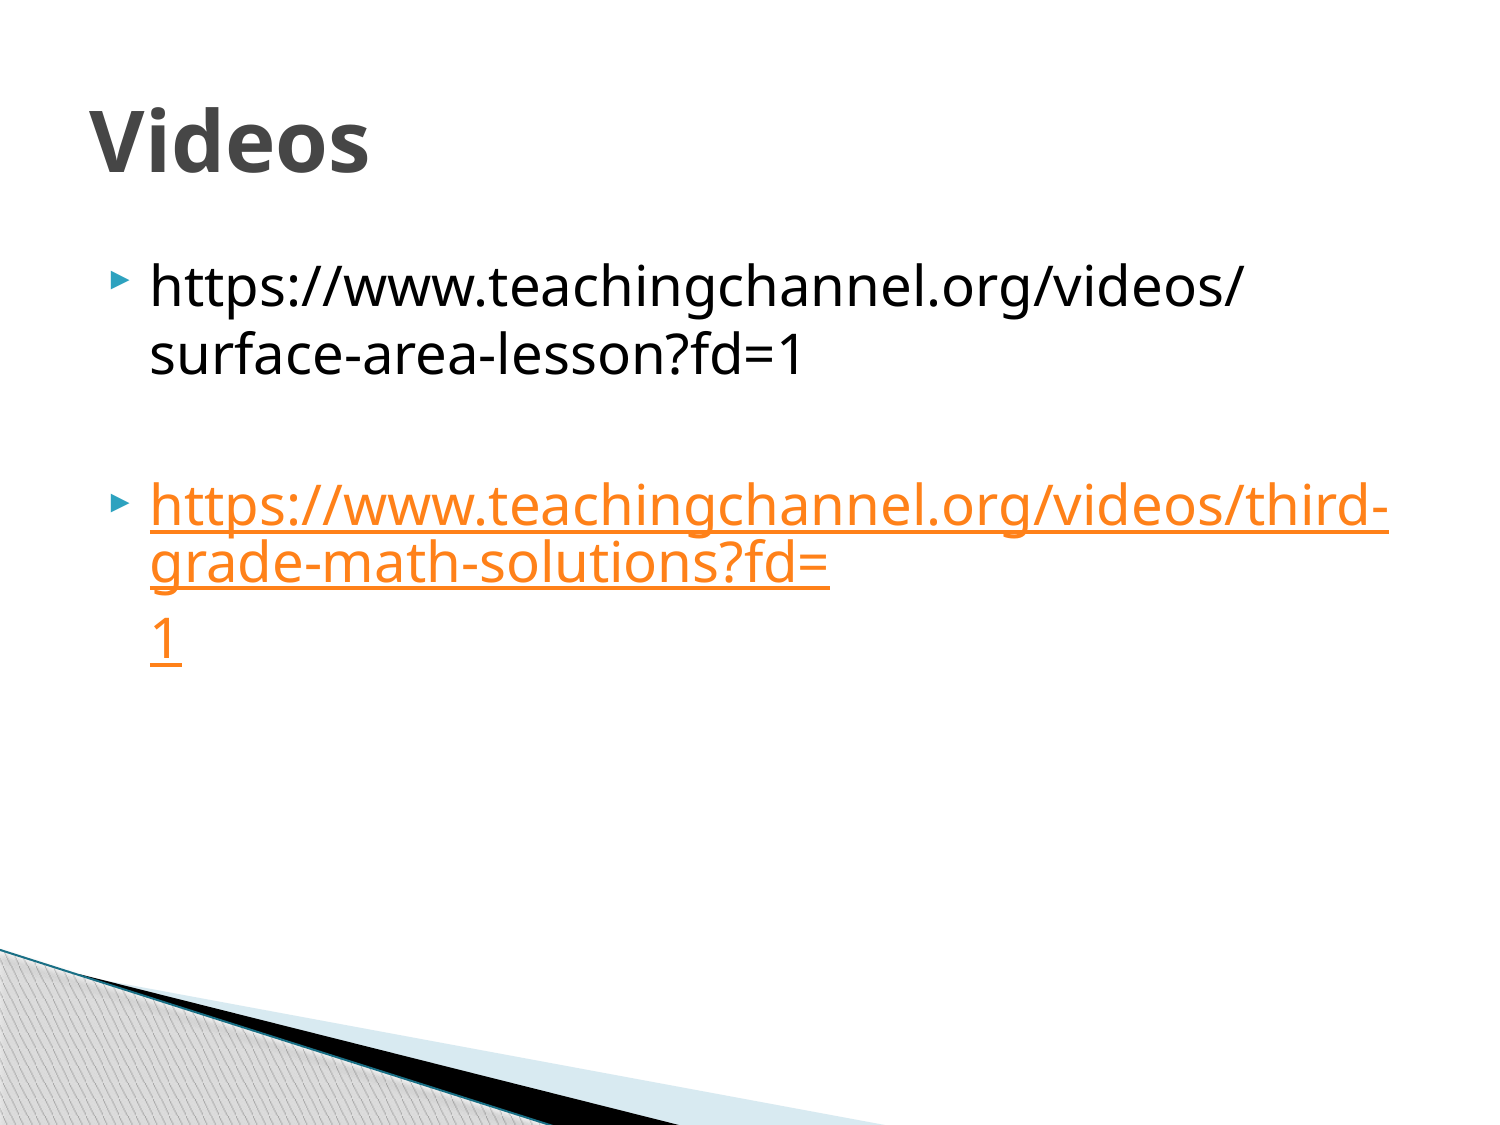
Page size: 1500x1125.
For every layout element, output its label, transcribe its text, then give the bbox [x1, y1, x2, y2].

list https://www.teachingchannel.org/videos/surface-area-lesson?fd=1 https://www.teachingchannel.org/videos/third-grade-math-solutions?fd=1 [75, 243, 1425, 986]
title Videos [75, 45, 1425, 233]
